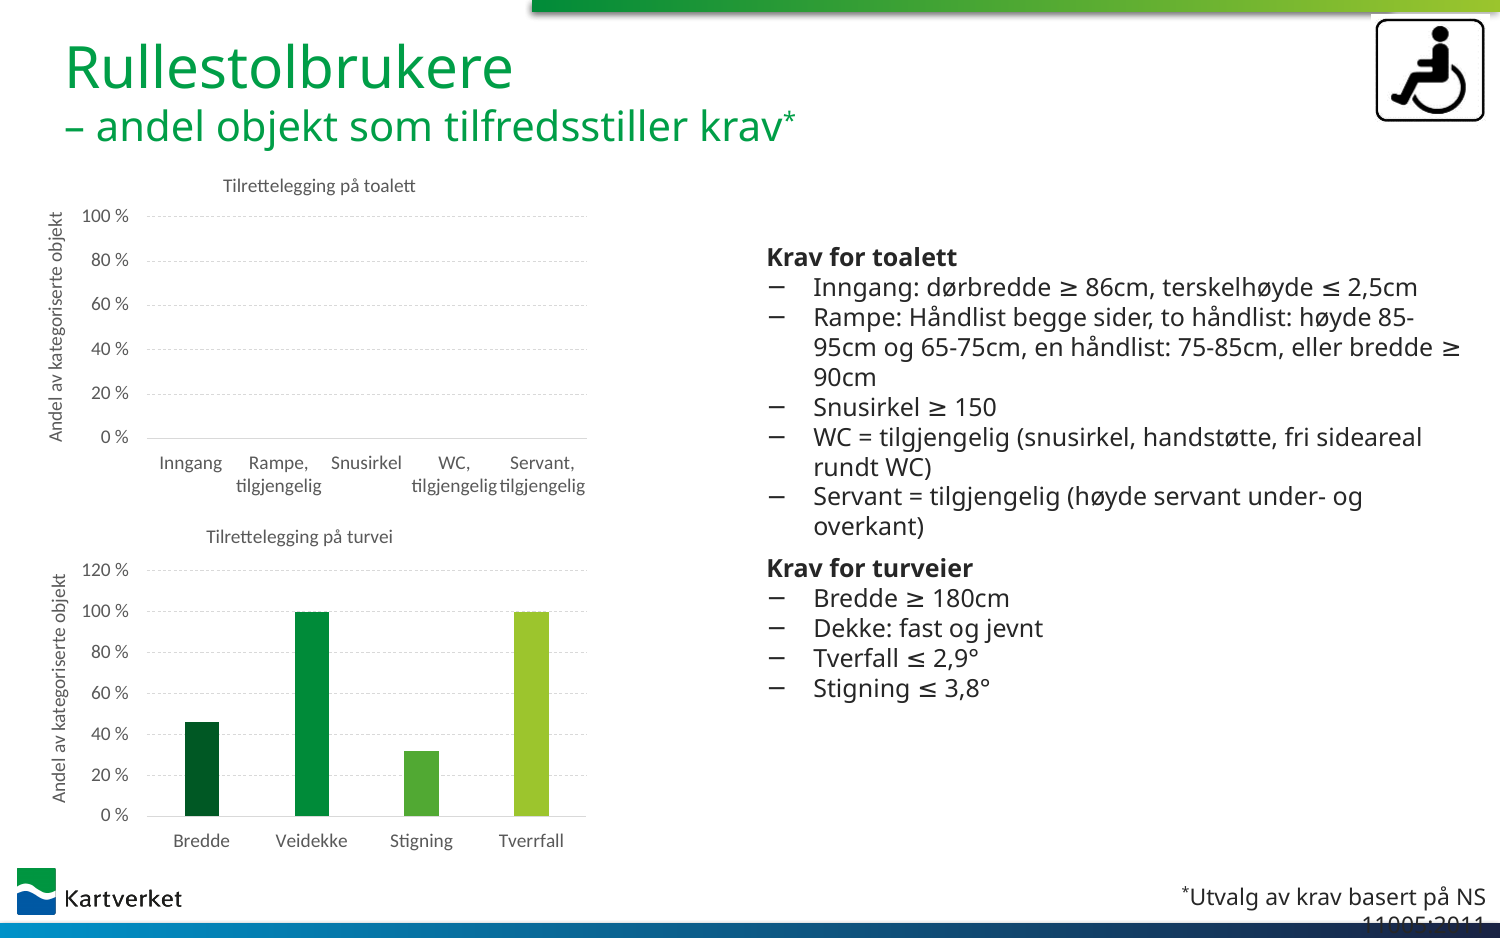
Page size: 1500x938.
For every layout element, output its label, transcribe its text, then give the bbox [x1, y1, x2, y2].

text_box Rullestolbrukere – andel objekt som tilfredsstiller krav* [49, 14, 1431, 158]
text_box Krav for turveier Bredde ≥ 180cm Dekke: fast og jevnt Tverfall ≤ 2,9° Stigning ≤ 3,8° [751, 545, 1483, 710]
picture [41, 166, 598, 505]
picture [1371, 13, 1491, 127]
text_box *Utvalg av krav basert på NS 11005:2011 [1068, 873, 1500, 938]
text_box Krav for toalett Inngang: dørbredde ≥ 86cm, terskelhøyde ≤ 2,5cm Rampe: Håndlist begge sider, to håndlist: høyde 85-95cm og 65-75cm, en håndlist: 75-85cm, eller bredde ≥ 90cm Snusirkel ≥ 150 WC = tilgjengelig (snusirkel, handstøtte, fri sideareal rundt WC) Servant = tilgjengelig (høyde servant under- og overkant) [751, 234, 1483, 545]
picture [41, 520, 598, 859]
